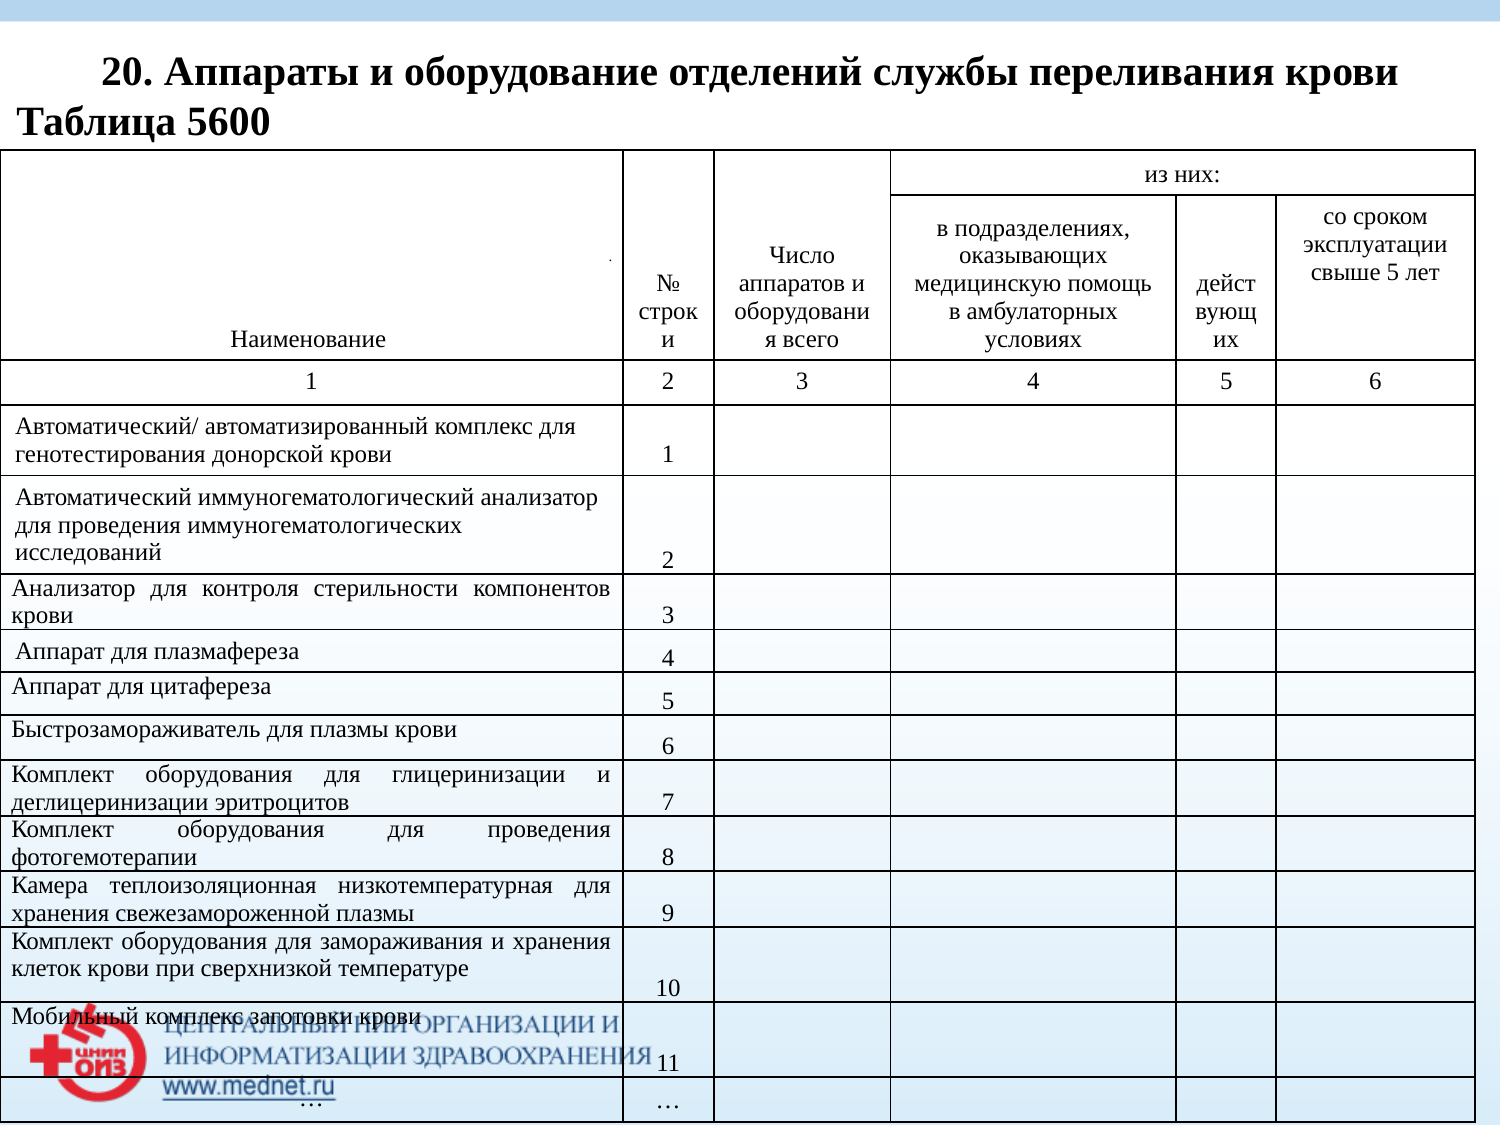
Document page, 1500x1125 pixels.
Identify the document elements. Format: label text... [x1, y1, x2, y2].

table_cell 4 [891, 361, 1175, 404]
table_cell [1177, 1078, 1275, 1121]
table_cell … [624, 1078, 713, 1121]
table_cell [1177, 575, 1275, 629]
title Таблица 5600 [0, 87, 288, 149]
table_cell [1277, 406, 1474, 475]
table_cell [1177, 673, 1275, 714]
table_cell [1177, 716, 1275, 759]
table_cell [1277, 716, 1474, 759]
table_cell 9 [624, 872, 713, 926]
table_cell Комплект оборудования для проведения фотогемотерапии [1, 817, 622, 870]
table_cell [891, 761, 1175, 815]
table_cell [1277, 476, 1474, 573]
table_cell [715, 476, 890, 573]
table_cell 4 [624, 630, 713, 671]
table_header № строки [624, 151, 713, 359]
table_cell [1277, 1078, 1474, 1121]
table_cell [715, 630, 890, 671]
table_cell 7 [624, 761, 713, 815]
table_cell [1177, 928, 1275, 1001]
table_cell [715, 716, 890, 759]
text_box 20. Аппараты и оборудование отделений службы переливания крови [37, 24, 1463, 113]
table_cell [891, 476, 1175, 573]
table_cell 5 [624, 673, 713, 714]
table_cell Мобильный комплекс заготовки крови [1, 1003, 622, 1076]
table_cell Автоматический иммуногематологический анализатор для проведения иммуногематологических исследований [1, 476, 622, 573]
table_cell [715, 817, 890, 870]
table_cell [715, 1003, 890, 1076]
table_cell Комплект оборудования для глицеринизации и деглицеринизации эритроцитов [1, 761, 622, 815]
table_cell [715, 1078, 890, 1121]
table_cell [891, 928, 1175, 1001]
table_cell [1177, 476, 1275, 573]
table_cell [1177, 761, 1275, 815]
table_cell 6 [1277, 361, 1474, 404]
table_cell 8 [624, 817, 713, 870]
table_cell [891, 575, 1175, 629]
table_cell Автоматический/ автоматизированный комплекс для генотестирования донорской крови [1, 406, 622, 475]
table_cell Анализатор для контроля стерильности компонентов крови [1, 575, 622, 629]
table_cell [715, 928, 890, 1001]
table_cell 1 [624, 406, 713, 475]
table_cell [1277, 872, 1474, 926]
table_cell 5 [1177, 361, 1275, 404]
table_cell [715, 761, 890, 815]
table_cell [891, 630, 1175, 671]
table_header Наименование [1, 151, 622, 359]
table_cell [715, 575, 890, 629]
table_cell 3 [715, 361, 890, 404]
table_cell [891, 817, 1175, 870]
table_cell [1277, 928, 1474, 1001]
table_cell [1277, 575, 1474, 629]
table_cell [891, 716, 1175, 759]
table_cell [1277, 630, 1474, 671]
table_cell [1277, 673, 1474, 714]
table_cell [1177, 1003, 1275, 1076]
table_cell [891, 1003, 1175, 1076]
table_cell [891, 872, 1175, 926]
table_cell Комплект оборудования для замораживания и хранения клеток крови при сверхнизкой температуре [1, 928, 622, 1001]
table_cell 11 [624, 1003, 713, 1076]
table_cell 2 [624, 476, 713, 573]
table_cell 1 [1, 361, 622, 404]
table_cell [891, 673, 1175, 714]
table_cell 2 [624, 361, 713, 404]
table_cell [1277, 817, 1474, 870]
table_cell Аппарат для плазмафереза [1, 630, 622, 671]
table_cell [715, 406, 890, 475]
picture [0, 0, 1500, 1125]
table_cell [715, 673, 890, 714]
table_cell 10 [624, 928, 713, 1001]
table_header Число аппаратов и оборудования всего [715, 151, 890, 359]
table_cell 3 [624, 575, 713, 629]
table_cell действующих [1177, 196, 1275, 359]
table_cell … [1, 1078, 622, 1121]
table_cell Аппарат для цитафереза [1, 673, 622, 714]
table_cell Камера теплоизоляционная низкотемпературная для хранения свежезамороженной плазмы [1, 872, 622, 926]
table_cell [1177, 817, 1275, 870]
table_cell со сроком эксплуатации свыше 5 лет [1277, 196, 1474, 359]
table_cell [891, 1078, 1175, 1121]
table_cell [1277, 1003, 1474, 1076]
table_cell [1177, 872, 1275, 926]
table_cell [891, 406, 1175, 475]
table_cell [1277, 761, 1474, 815]
table_cell [715, 872, 890, 926]
table_cell Быстрозамораживатель для плазмы крови [1, 716, 622, 759]
table_header из них: [891, 151, 1474, 194]
table_cell в подразделениях, оказывающих медицинскую помощь в амбулаторных условиях [891, 196, 1175, 359]
table_cell [1177, 630, 1275, 671]
table_cell 6 [624, 716, 713, 759]
table_cell [1177, 406, 1275, 475]
